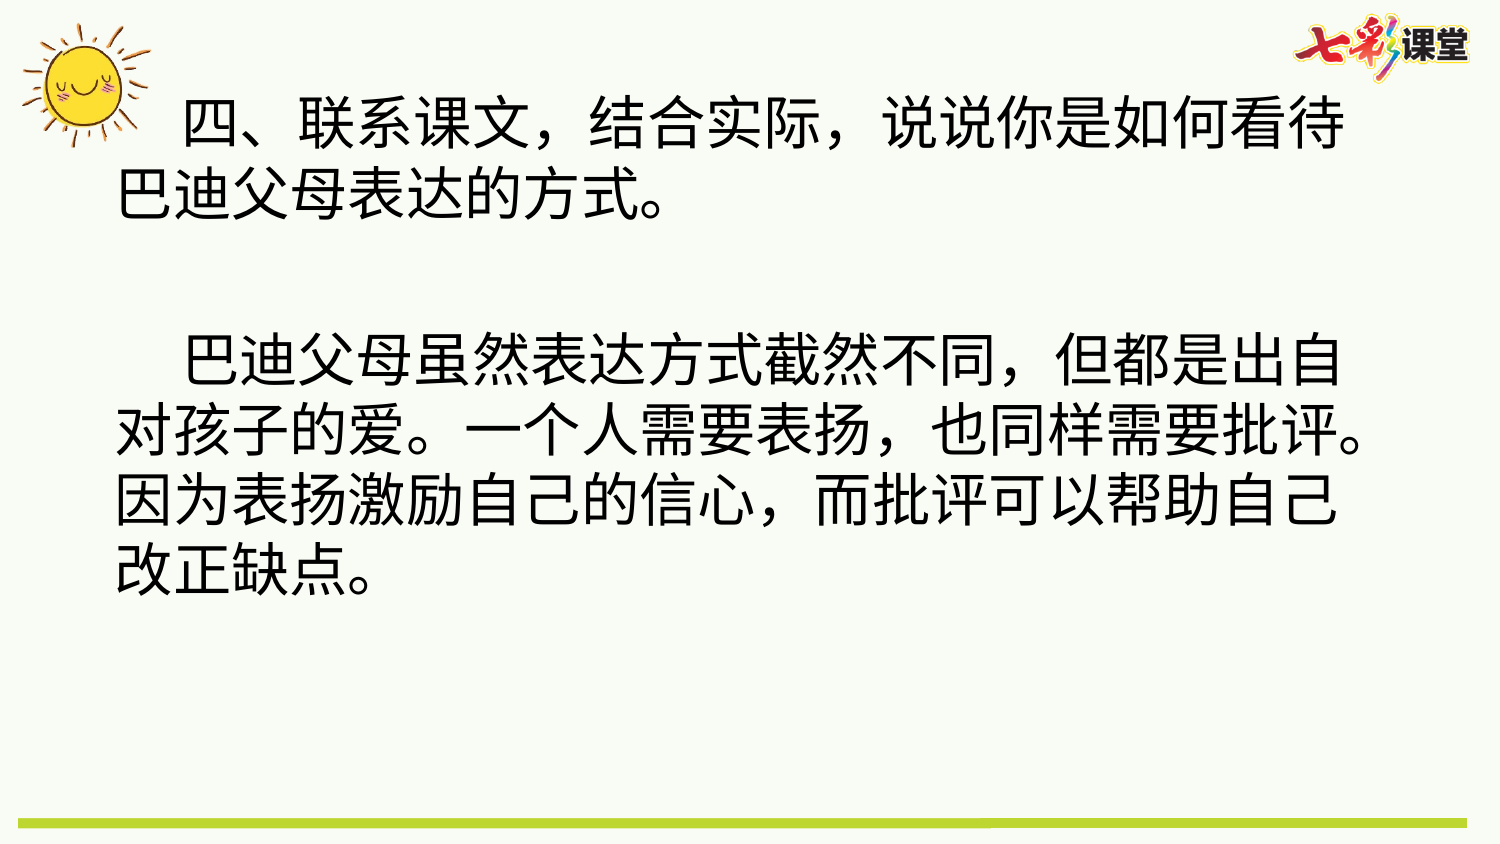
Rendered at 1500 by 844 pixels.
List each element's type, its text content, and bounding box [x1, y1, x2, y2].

text_box 四、联系课文，结合实际，说说你是如何看待巴迪父母表达的方式。 [100, 79, 1376, 234]
text_box 巴迪父母虽然表达方式截然不同，但都是出自对孩子的爱。一个人需要表扬，也同样需要批评。因为表扬激励自己的信心，而批评可以帮助自己改正缺点。 [100, 315, 1388, 611]
picture [18, 771, 1467, 844]
picture [0, 0, 173, 172]
picture [1291, 9, 1472, 87]
